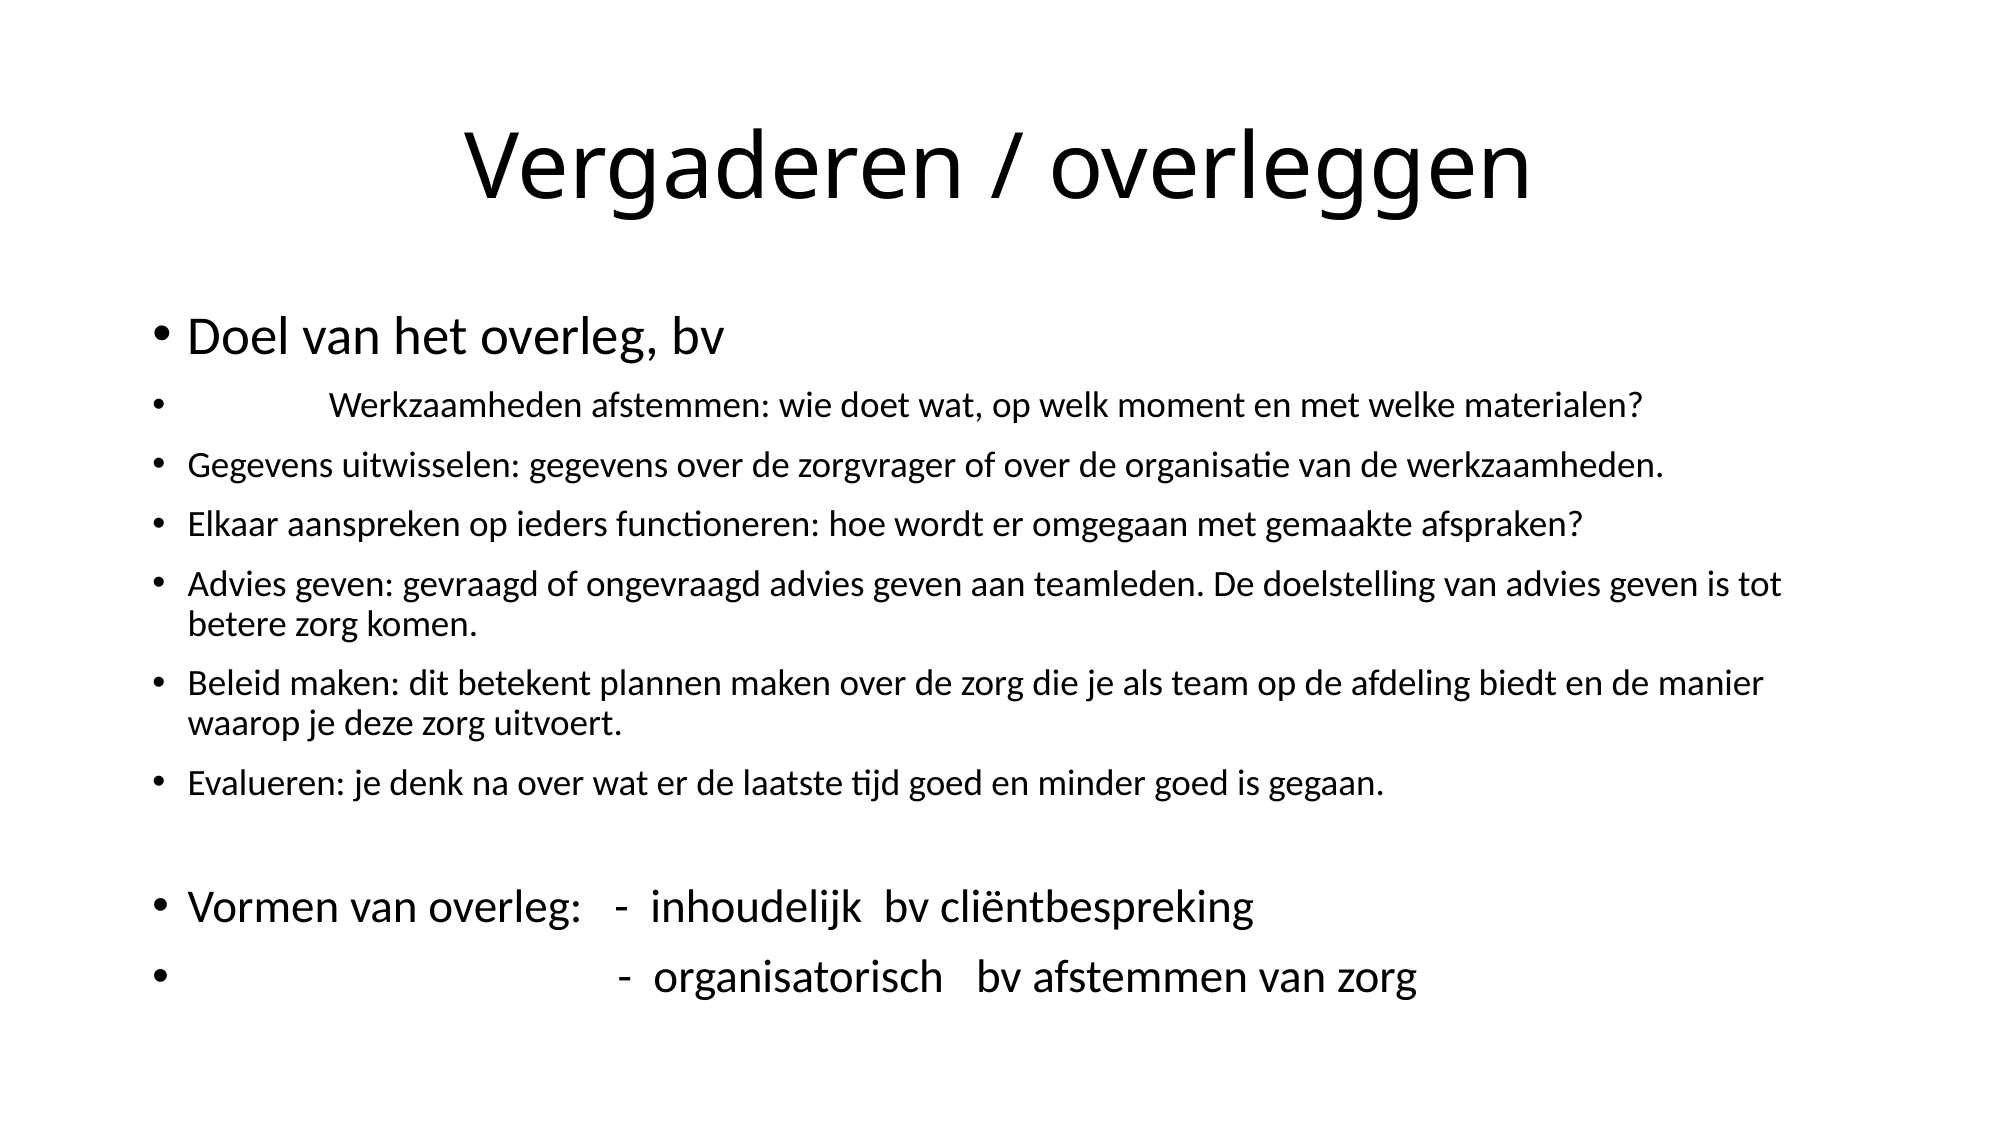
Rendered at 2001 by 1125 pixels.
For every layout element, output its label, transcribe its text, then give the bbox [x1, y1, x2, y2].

list Doel van het overleg, bv Werkzaamheden afstemmen: wie doet wat, op welk moment en met welke materialen? Gegevens uitwisselen: gegevens over de zorgvrager of over de organisatie van de werkzaamheden. Elkaar aanspreken op ieders functioneren: hoe wordt er omgegaan met gemaakte afspraken? Advies geven: gevraagd of ongevraagd advies geven aan teamleden. De doelstelling van advies geven is tot betere zorg komen. Beleid maken: dit betekent plannen maken over de zorg die je als team op de afdeling biedt en de manier waarop je deze zorg uitvoert. Evalueren: je denk na over wat er de laatste tijd goed en minder goed is gegaan. Vormen van overleg: - inhoudelijk bv cliëntbespreking - organisatorisch bv afstemmen van zorg [137, 299, 1863, 1014]
title Vergaderen / overleggen [137, 59, 1863, 278]
